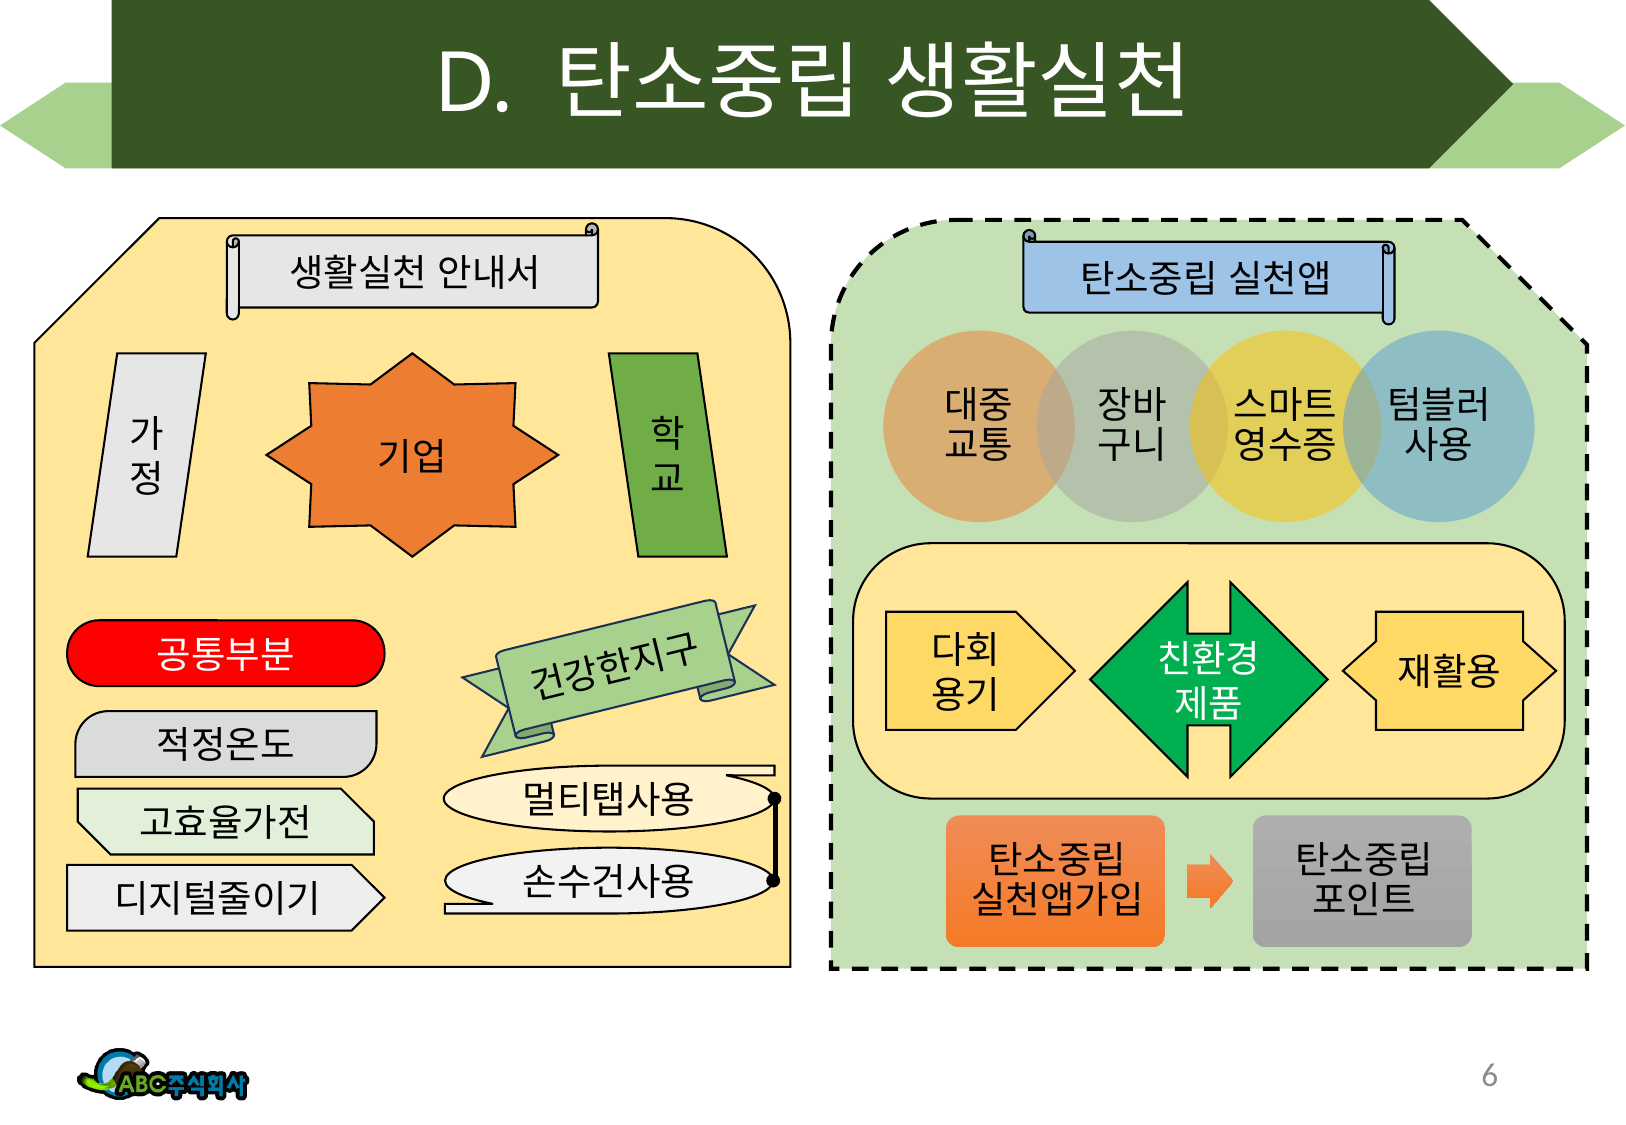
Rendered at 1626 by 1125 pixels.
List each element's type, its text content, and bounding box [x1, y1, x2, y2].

text_box 기업 [264, 352, 561, 558]
slide_number 6 [1147, 1042, 1514, 1103]
text_box [536, 764, 776, 777]
text_box 생활실천 안내서 [225, 222, 600, 321]
text_box 공통부분 [66, 619, 386, 688]
text_box 고효율가전 [76, 787, 375, 856]
text_box 멀티탭사용 [475, 768, 743, 829]
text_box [883, 248, 1535, 604]
text_box [743, 778, 772, 819]
text_box 재활용 [1341, 610, 1558, 731]
text_box 친환경제품 [1088, 604, 1330, 780]
text_box [852, 558, 1566, 800]
text_box [442, 778, 475, 819]
picture [69, 1042, 254, 1104]
text_box 가정 [86, 352, 208, 558]
text_box [33, 217, 792, 968]
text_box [946, 815, 1472, 948]
text_box 다회 용기 [885, 610, 1077, 731]
text_box 적정온도 [74, 710, 378, 778]
text_box 건강한지구 [459, 599, 777, 759]
title D. 탄소중립 생활실천 [0, 0, 1625, 169]
text_box [829, 218, 1588, 970]
text_box 손수건사용 [443, 846, 771, 915]
text_box 디지털줄이기 [66, 863, 386, 932]
text_box 탄소중립 실천앱 [1022, 228, 1396, 248]
text_box [534, 829, 684, 833]
text_box 학교 [607, 352, 729, 558]
